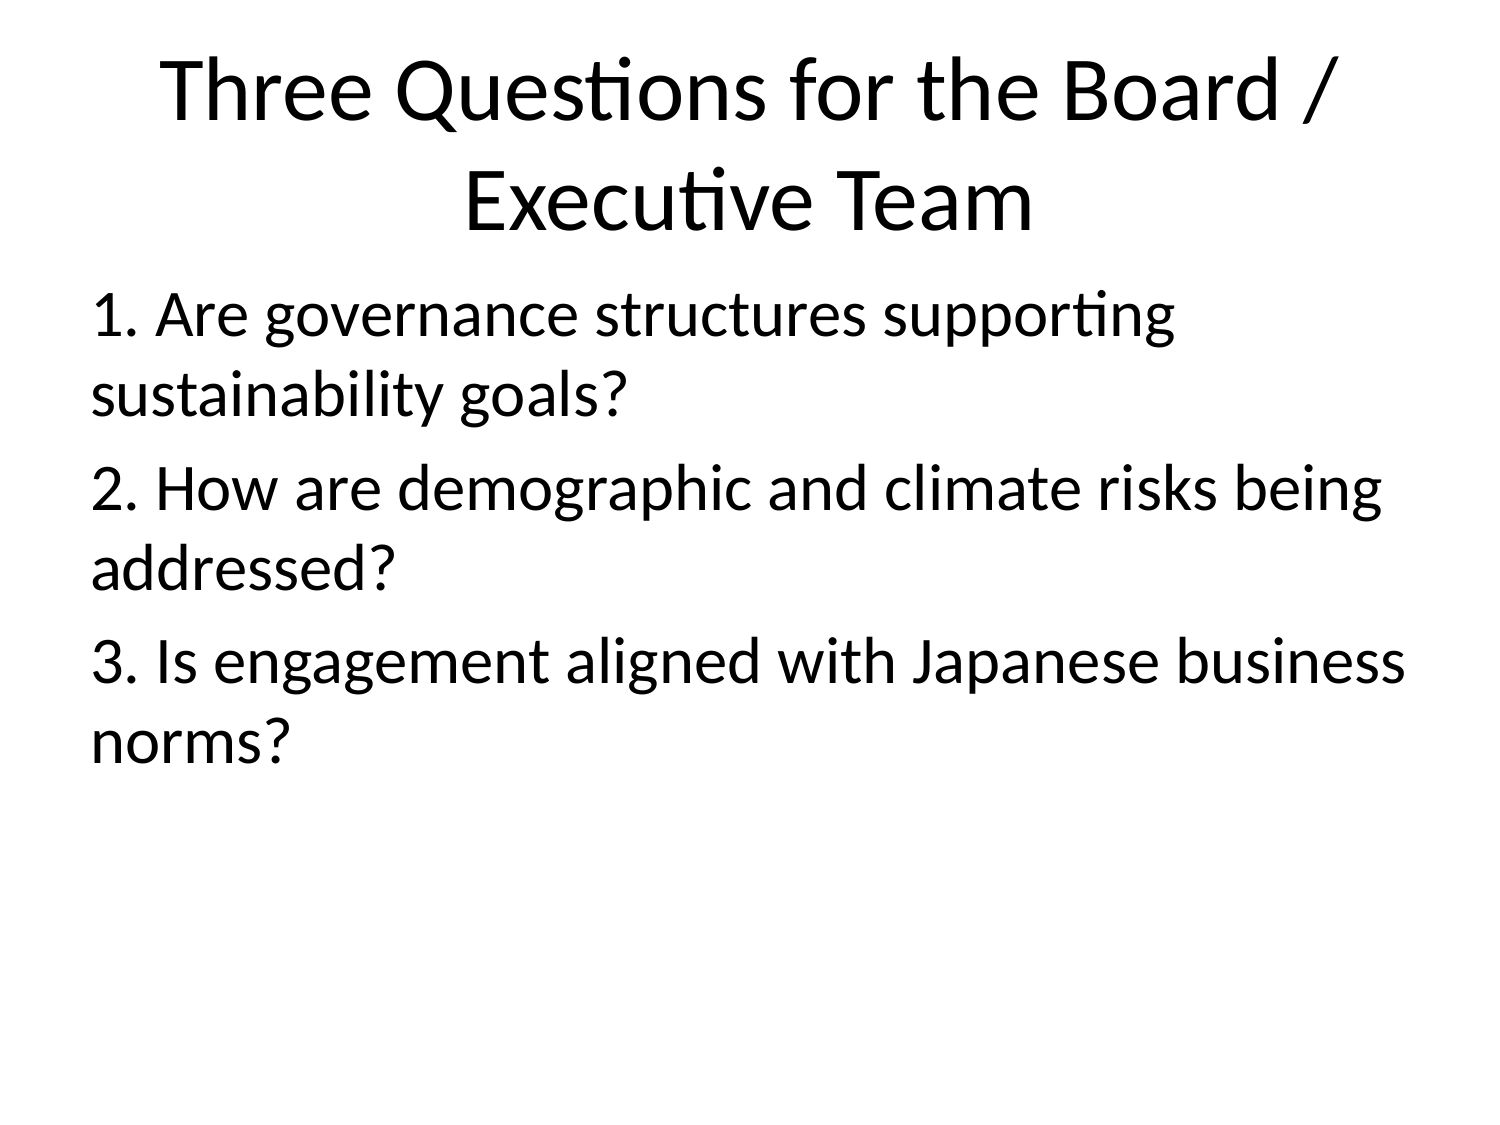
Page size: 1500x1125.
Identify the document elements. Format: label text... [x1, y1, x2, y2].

list 1. Are governance structures supporting sustainability goals? 2. How are demographic and climate risks being addressed? 3. Is engagement aligned with Japanese business norms? [75, 262, 1425, 1005]
title Three Questions for the Board / Executive Team [75, 45, 1425, 233]
